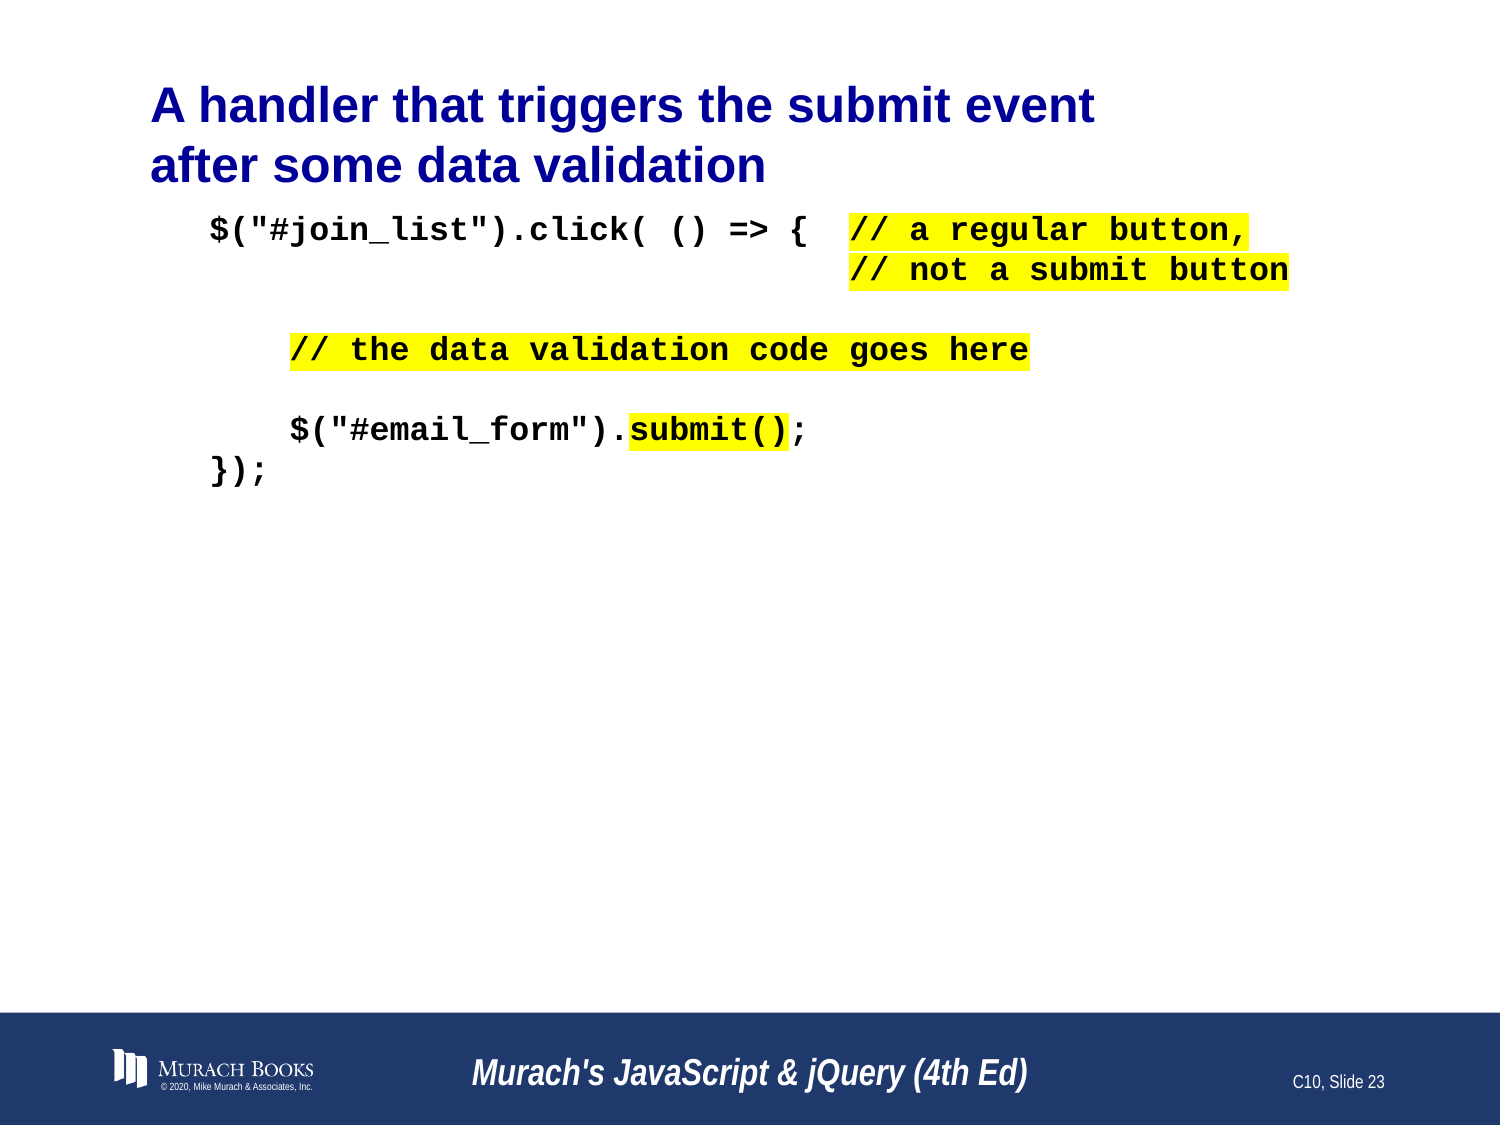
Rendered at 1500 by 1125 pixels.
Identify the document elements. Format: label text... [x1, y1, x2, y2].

slide_number C10, Slide 23 [1087, 1025, 1400, 1100]
title A handler that triggers the submit event after some data validation [150, 72, 1350, 194]
list $("#join_list").click( () => { // a regular button, // not a submit button // the data validation code goes here $("#email_form").submit(); }); [137, 200, 1350, 1000]
footer © 2020, Mike Murach & Associates, Inc. [12, 1025, 463, 1100]
slide_number Murach's JavaScript & jQuery (4th Ed) [463, 1025, 1050, 1100]
